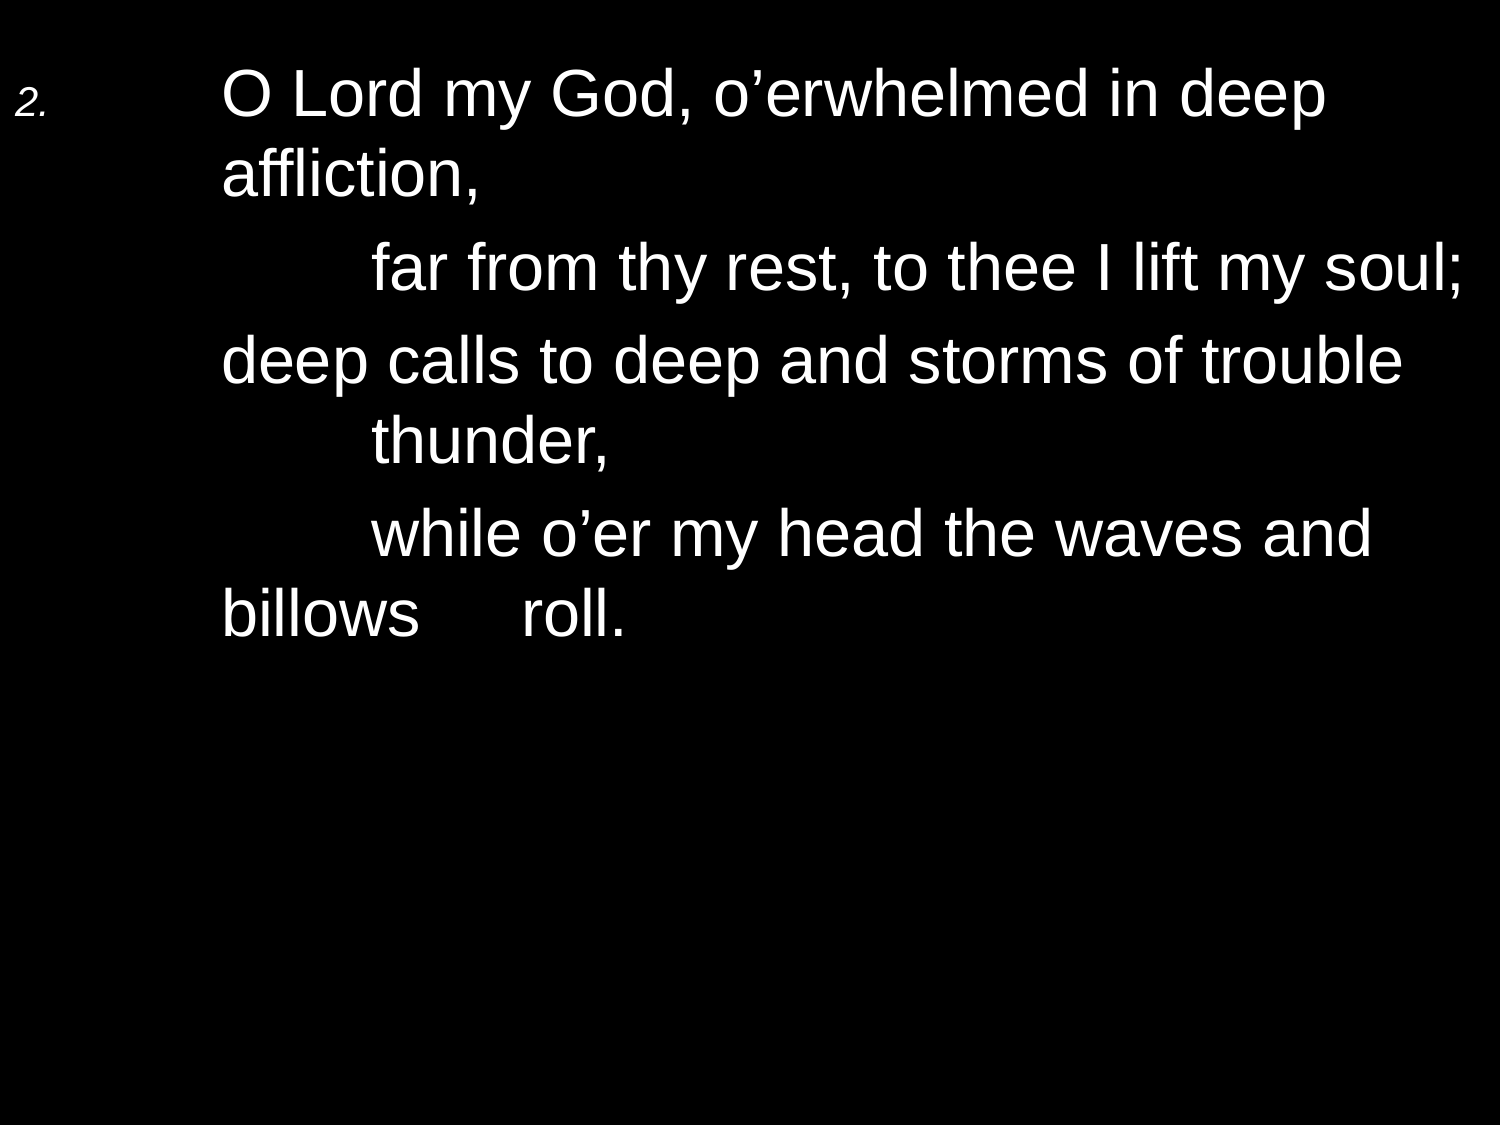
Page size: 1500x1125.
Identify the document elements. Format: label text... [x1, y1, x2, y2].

list 2. O Lord my God, o’erwhelmed in deep affliction, far from thy rest, to thee I lift my soul; deep calls to deep and storms of trouble thunder, while o’er my head the waves and billows roll. [0, 42, 1500, 1047]
